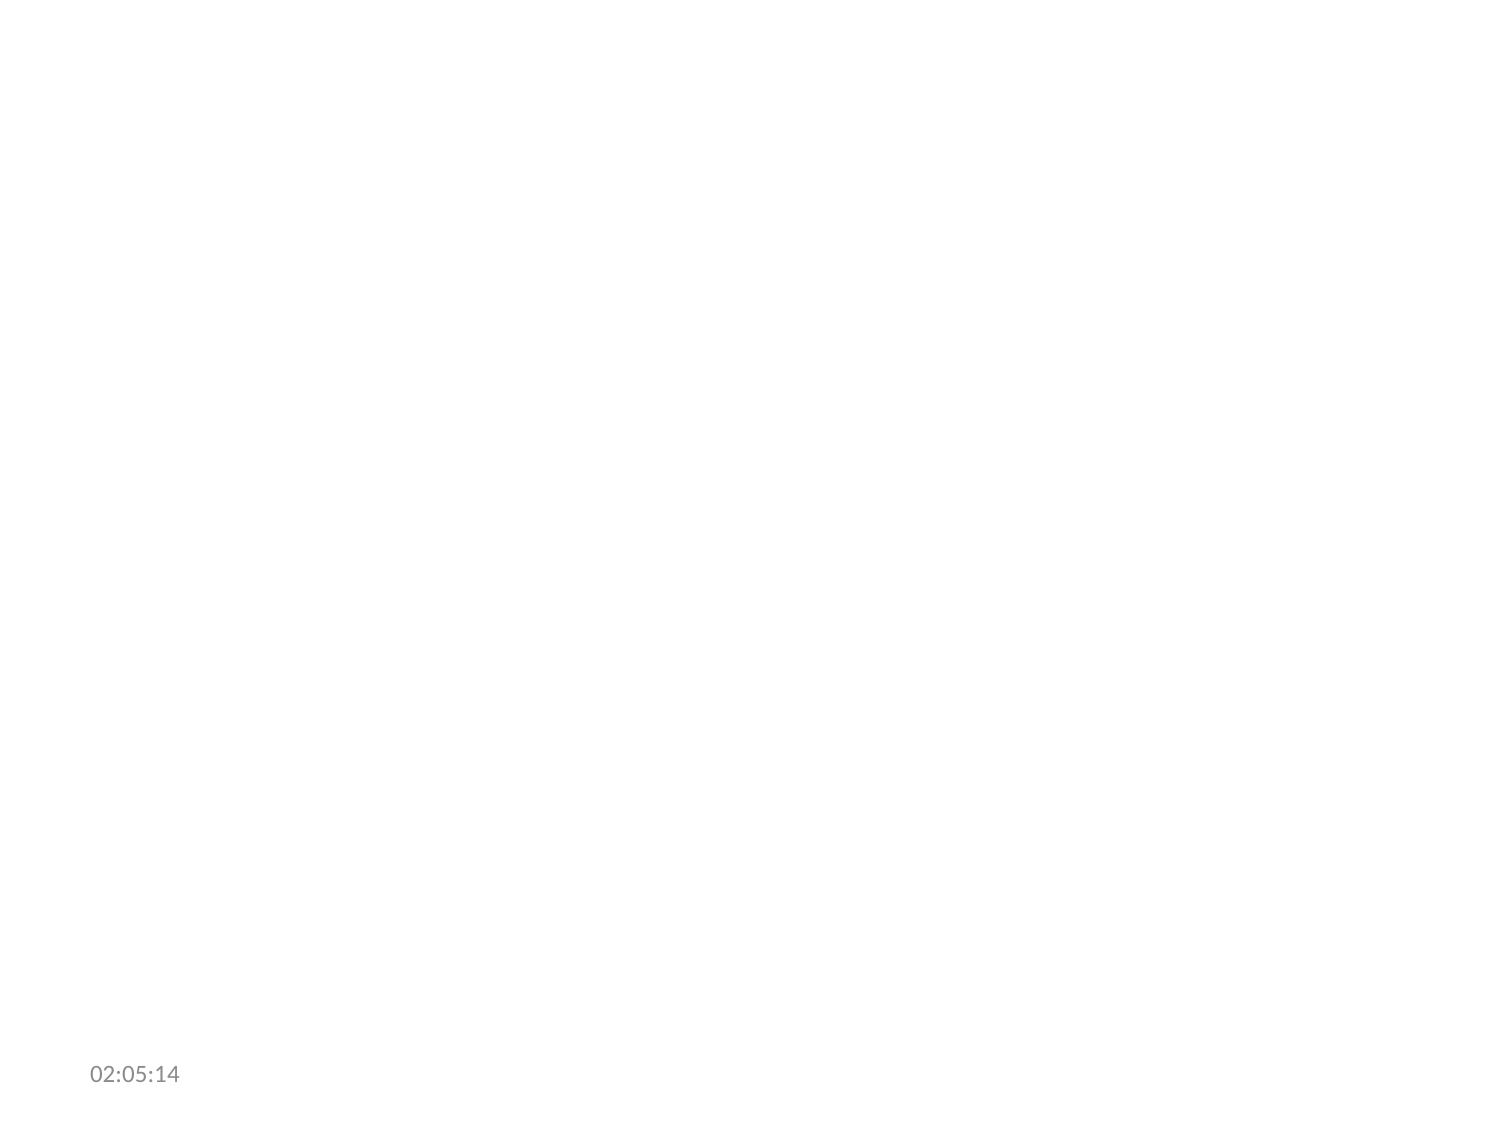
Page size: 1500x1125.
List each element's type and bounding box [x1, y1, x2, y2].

slide_number [75, 1042, 425, 1103]
